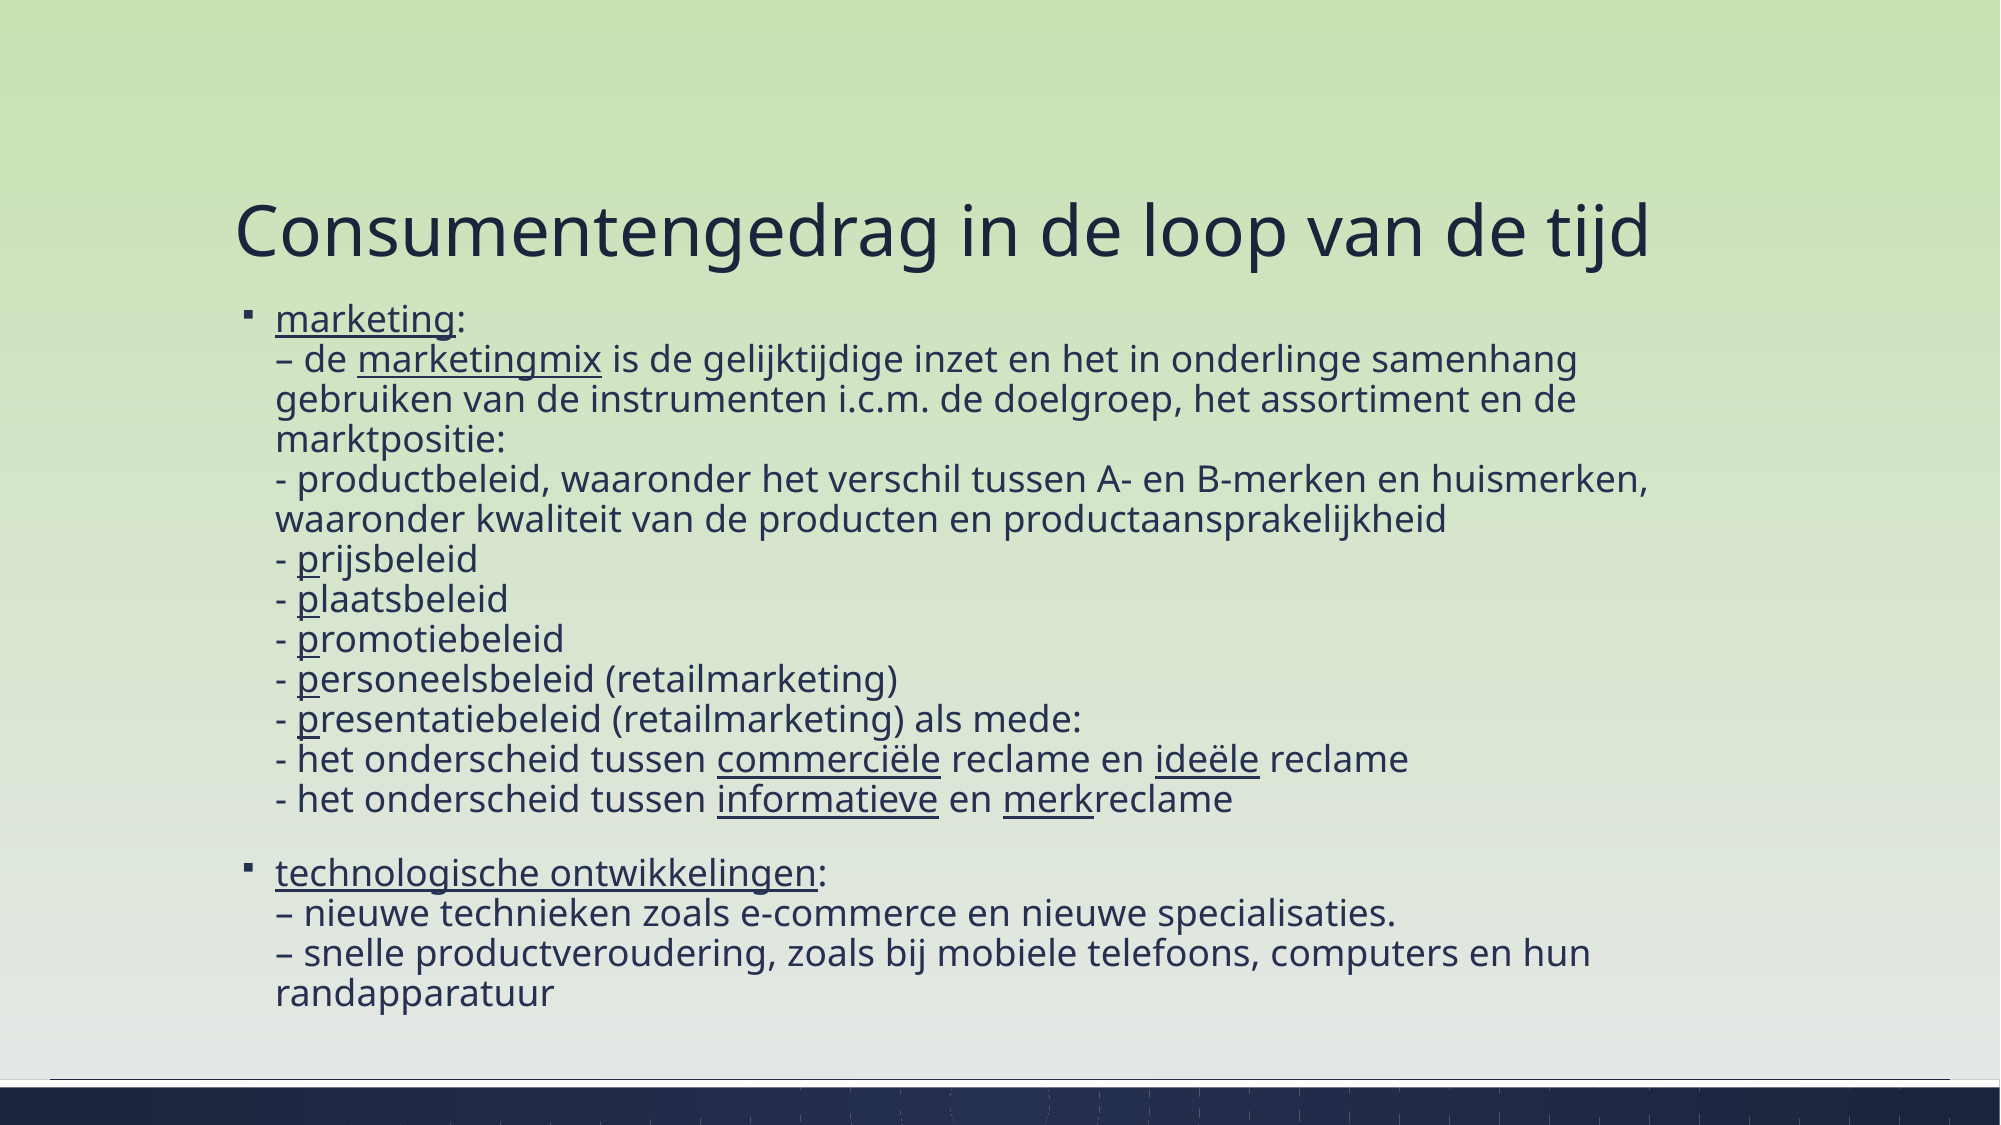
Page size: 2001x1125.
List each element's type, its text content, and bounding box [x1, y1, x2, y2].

list marketing: – de marketingmix is de gelijktijdige inzet en het in onderlinge samenhang gebruiken van de instrumenten i.c.m. de doelgroep, het assortiment en de marktpositie: - productbeleid, waaronder het verschil tussen A- en B-merken en huismerken, waaronder kwaliteit van de producten en productaansprakelijkheid - prijsbeleid - plaatsbeleid - promotiebeleid - personeelsbeleid (retailmarketing) - presentatiebeleid (retailmarketing) als mede: - het onderscheid tussen commerciële reclame en ideële reclame - het onderscheid tussen informatieve en merkreclame technologische ontwikkelingen: – nieuwe technieken zoals e-commerce en nieuwe specialisaties. – snelle productveroudering, zoals bij mobiele telefoons, computers en hun randapparatuur [219, 292, 1780, 1025]
title Consumentengedrag in de loop van de tijd [219, 76, 1780, 279]
